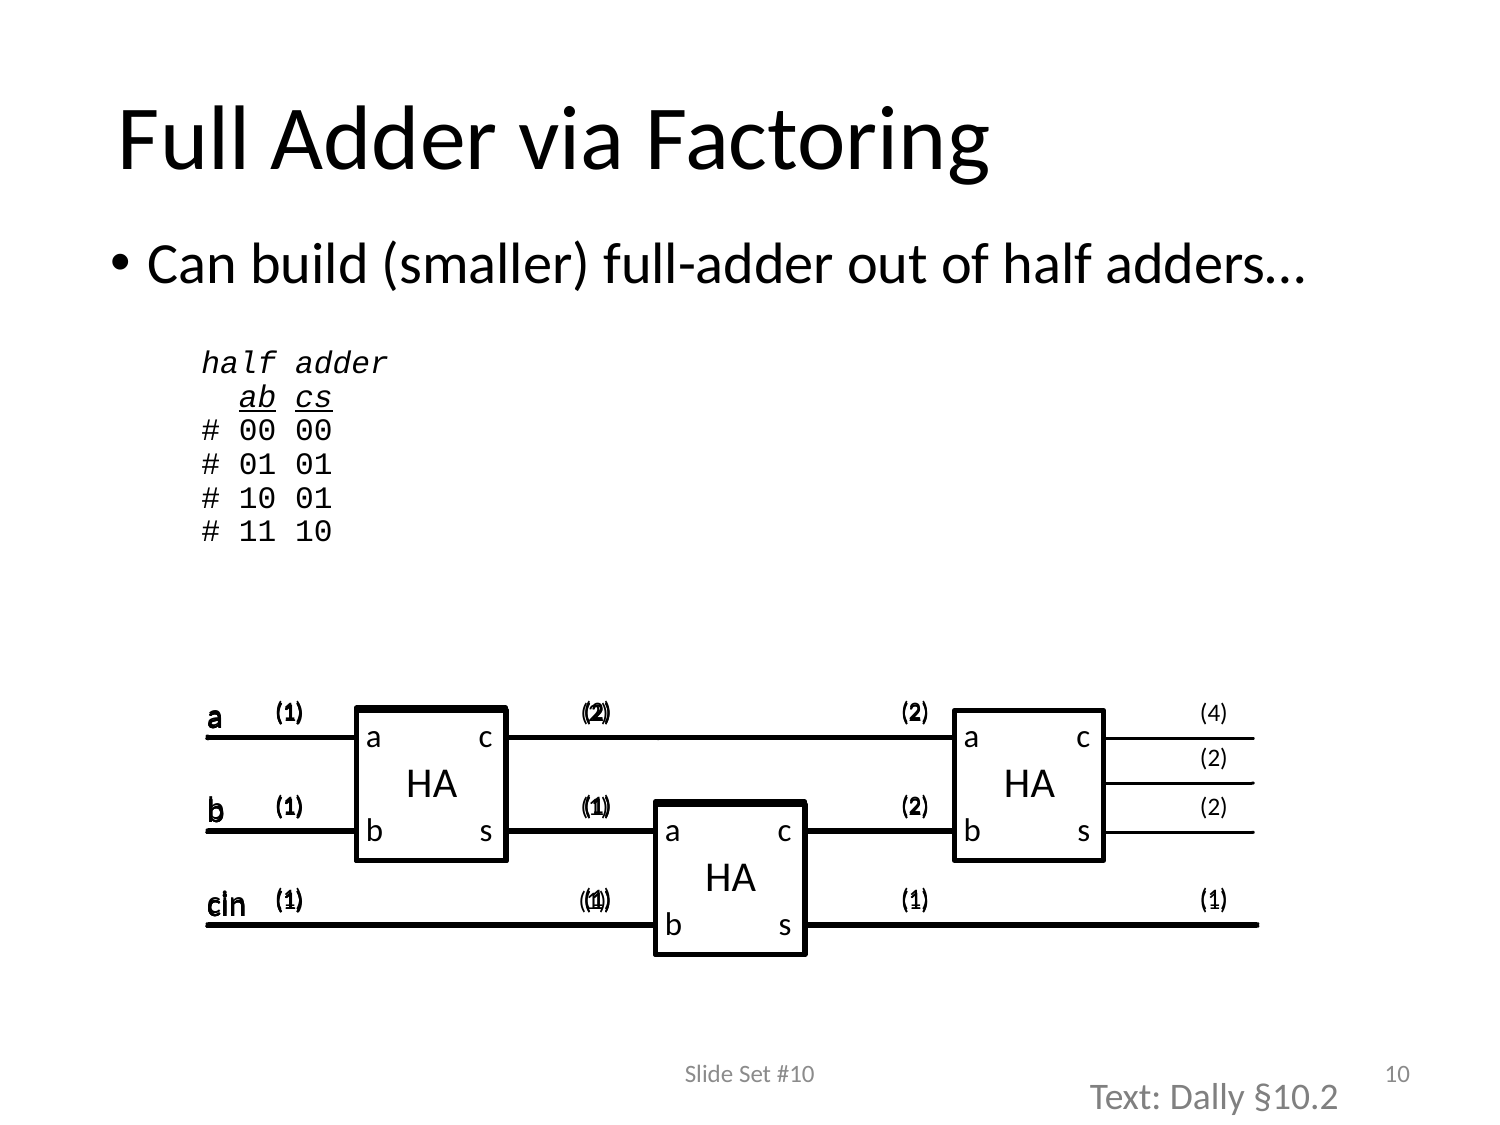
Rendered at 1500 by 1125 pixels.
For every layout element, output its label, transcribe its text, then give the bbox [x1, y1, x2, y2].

slide_number 10 [1074, 1042, 1425, 1103]
picture [185, 681, 1263, 964]
text_box Full Adder via Factoring [103, 59, 1397, 225]
footer Slide Set #10 [512, 1042, 988, 1103]
text_box half adder ab cs # 00 00 # 01 01 # 10 01 # 11 10 [186, 339, 425, 556]
text_box Text: Dally §10.2 [1074, 1103, 1400, 1125]
text_box Can build (smaller) full-adder out of half adders… [95, 225, 1500, 652]
